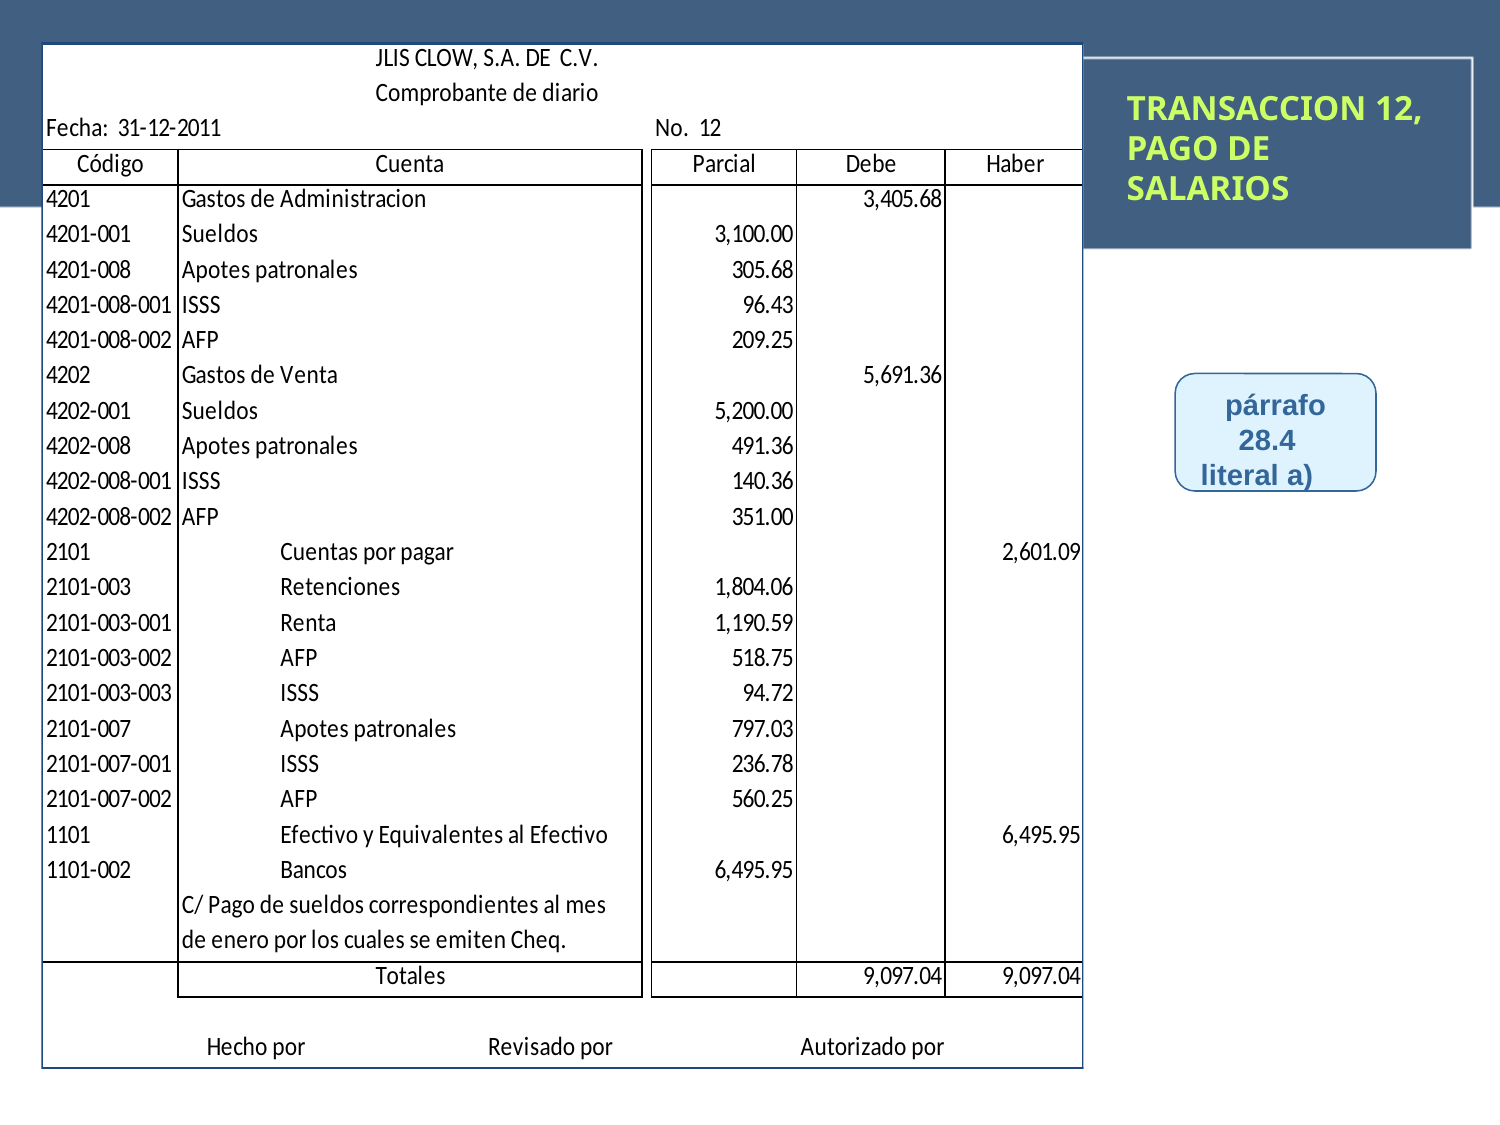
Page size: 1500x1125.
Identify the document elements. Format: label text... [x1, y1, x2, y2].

text_box párrafo 28.4 literal a) [1175, 373, 1376, 491]
picture [0, 0, 1500, 1125]
title TRANSACCION 12, PAGO DE SALARIOS [1111, 2, 1495, 333]
